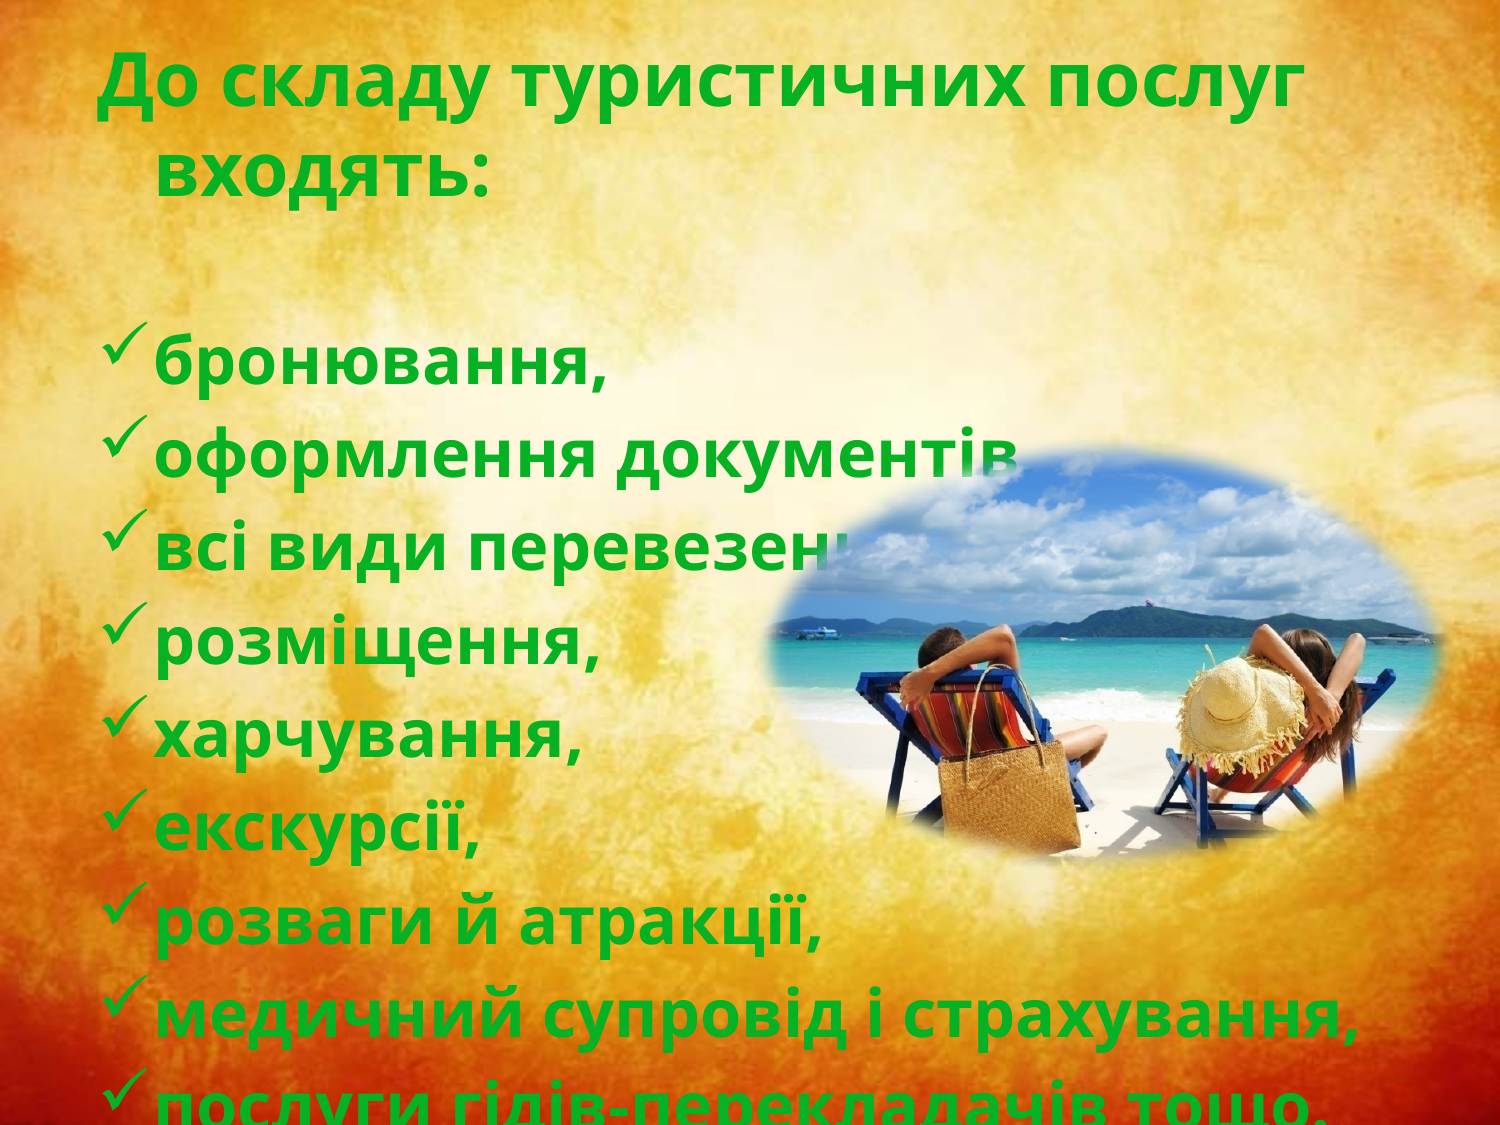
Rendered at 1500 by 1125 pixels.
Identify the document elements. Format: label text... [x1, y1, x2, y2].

list До складу туристичних послуг входять: бронювання, оформлення документів, всі види перевезень, розміщення, харчування, екскурсії, розваги й атракції, медичний супровід і страхування, послуги гідів-перекладачів тощо. [82, 23, 1500, 1055]
picture [0, 0, 1500, 1125]
picture [749, 433, 1459, 877]
